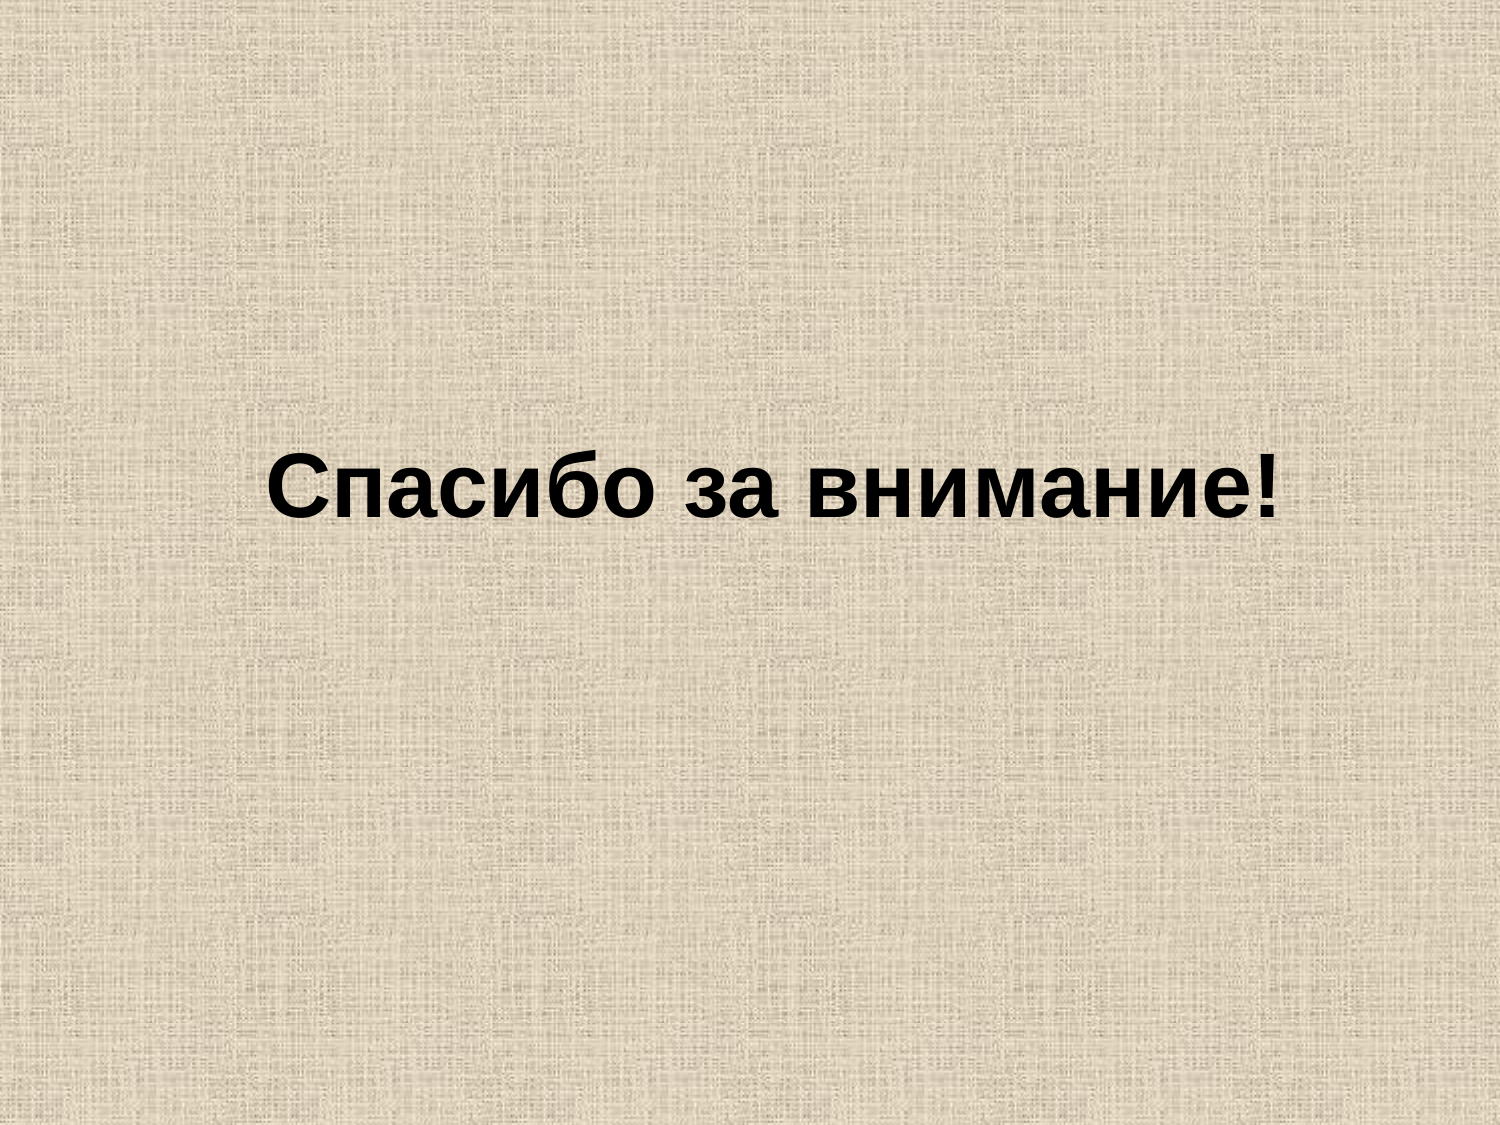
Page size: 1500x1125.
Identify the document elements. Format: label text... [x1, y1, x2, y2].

title Спасибо за внимание! [99, 387, 1450, 575]
picture [0, 0, 1500, 1125]
